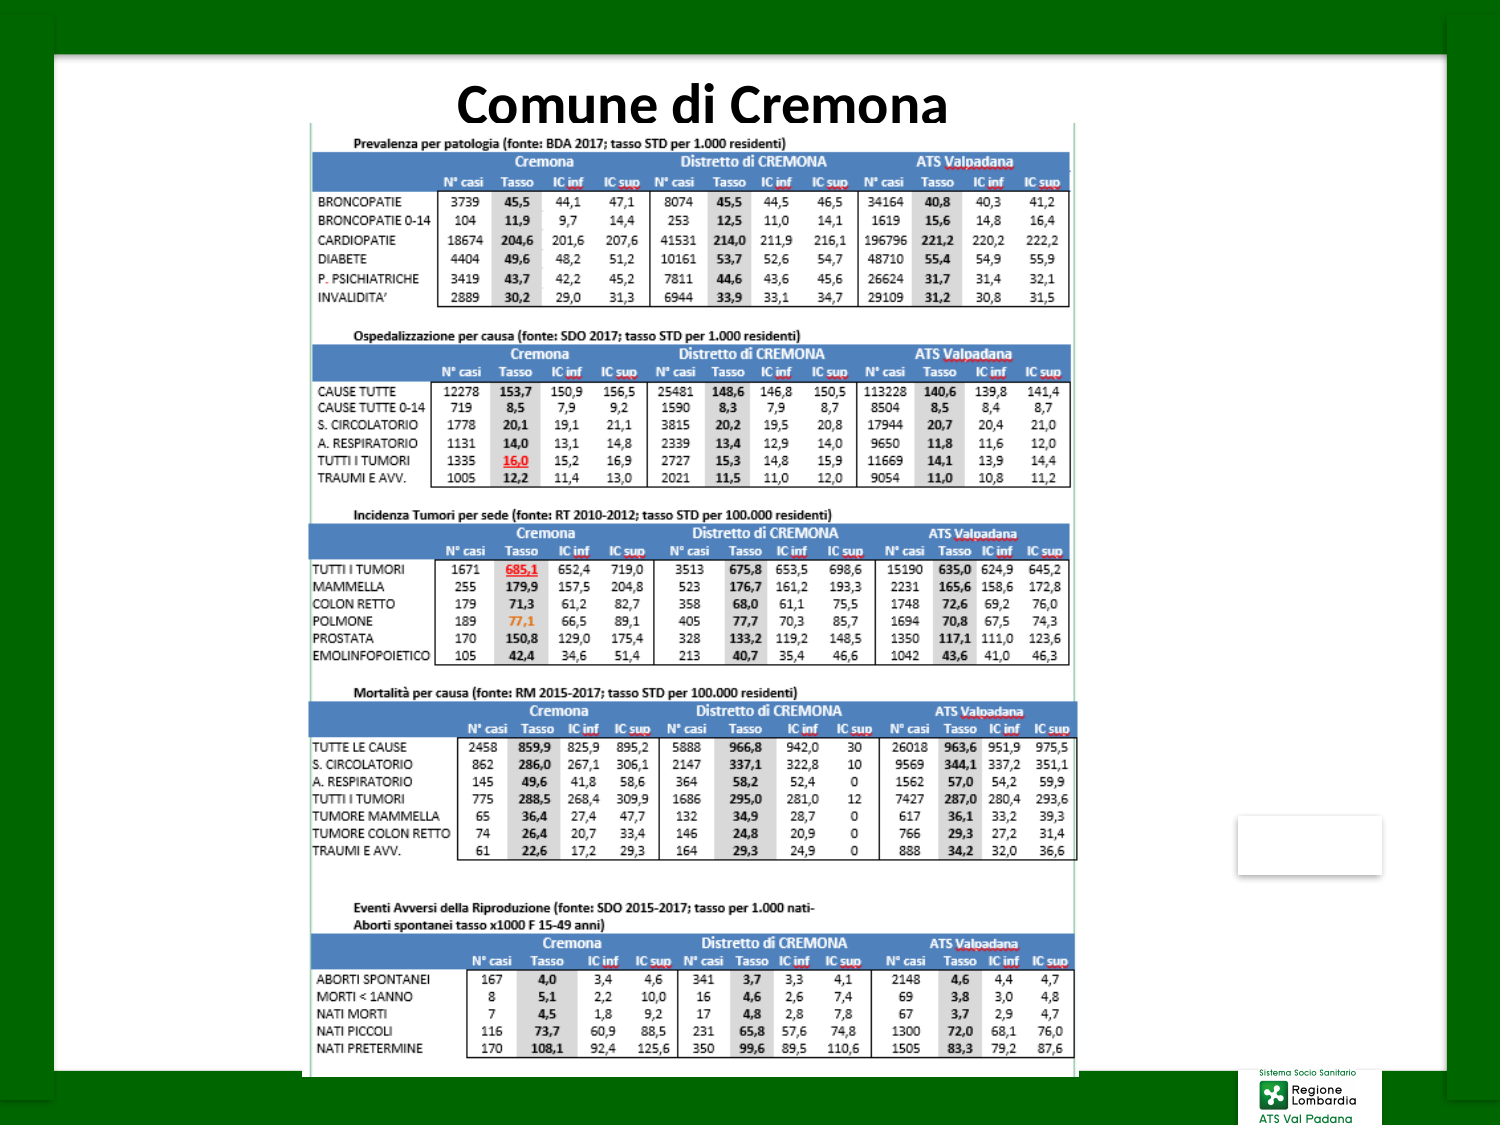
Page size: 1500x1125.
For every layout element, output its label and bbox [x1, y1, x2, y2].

picture [302, 123, 1080, 1077]
text_box [0, 0, 1500, 1125]
